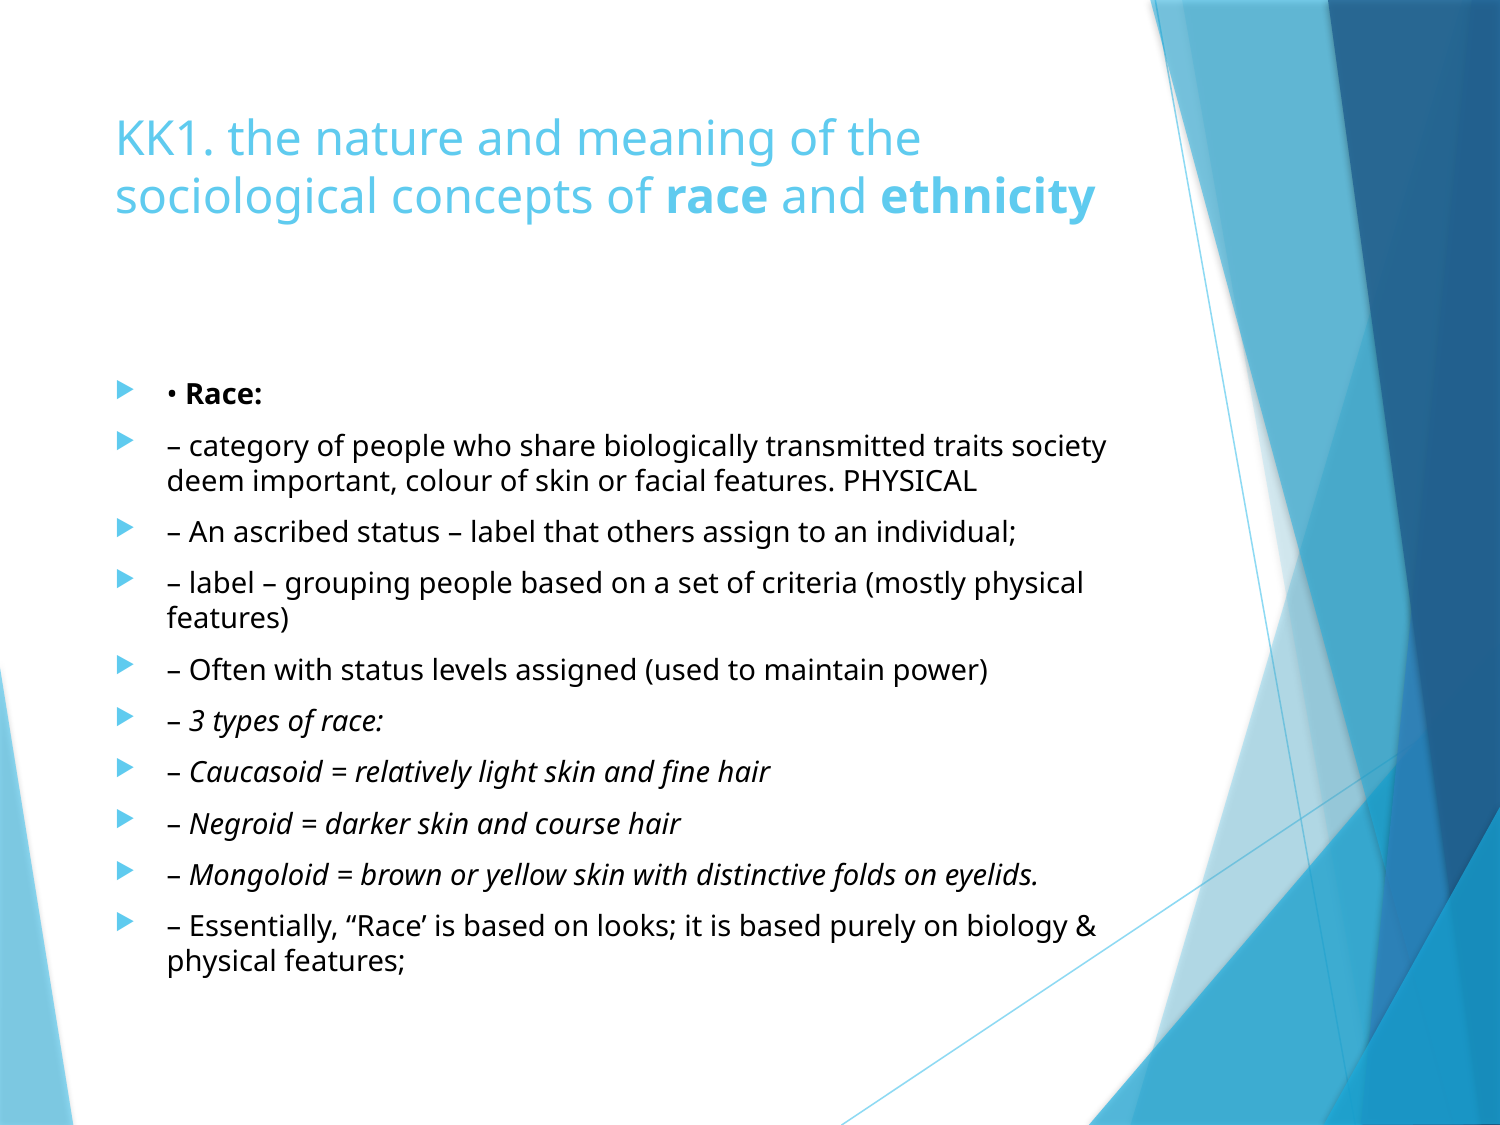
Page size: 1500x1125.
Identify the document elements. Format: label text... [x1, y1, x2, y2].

list • Race: – category of people who share biologically transmitted traits society deem important, colour of skin or facial features. PHYSICAL – An ascribed status – label that others assign to an individual; – label – grouping people based on a set of criteria (mostly physical features) – Often with status levels assigned (used to maintain power) – 3 types of race: – Caucasoid = relatively light skin and fine hair – Negroid = darker skin and course hair – Mongoloid = brown or yellow skin with distinctive folds on eyelids. – Essentially, “Race’ is based on looks; it is based purely on biology & physical features; [99, 316, 1142, 991]
title KK1. the nature and meaning of the sociological concepts of race and ethnicity [99, 99, 1142, 316]
